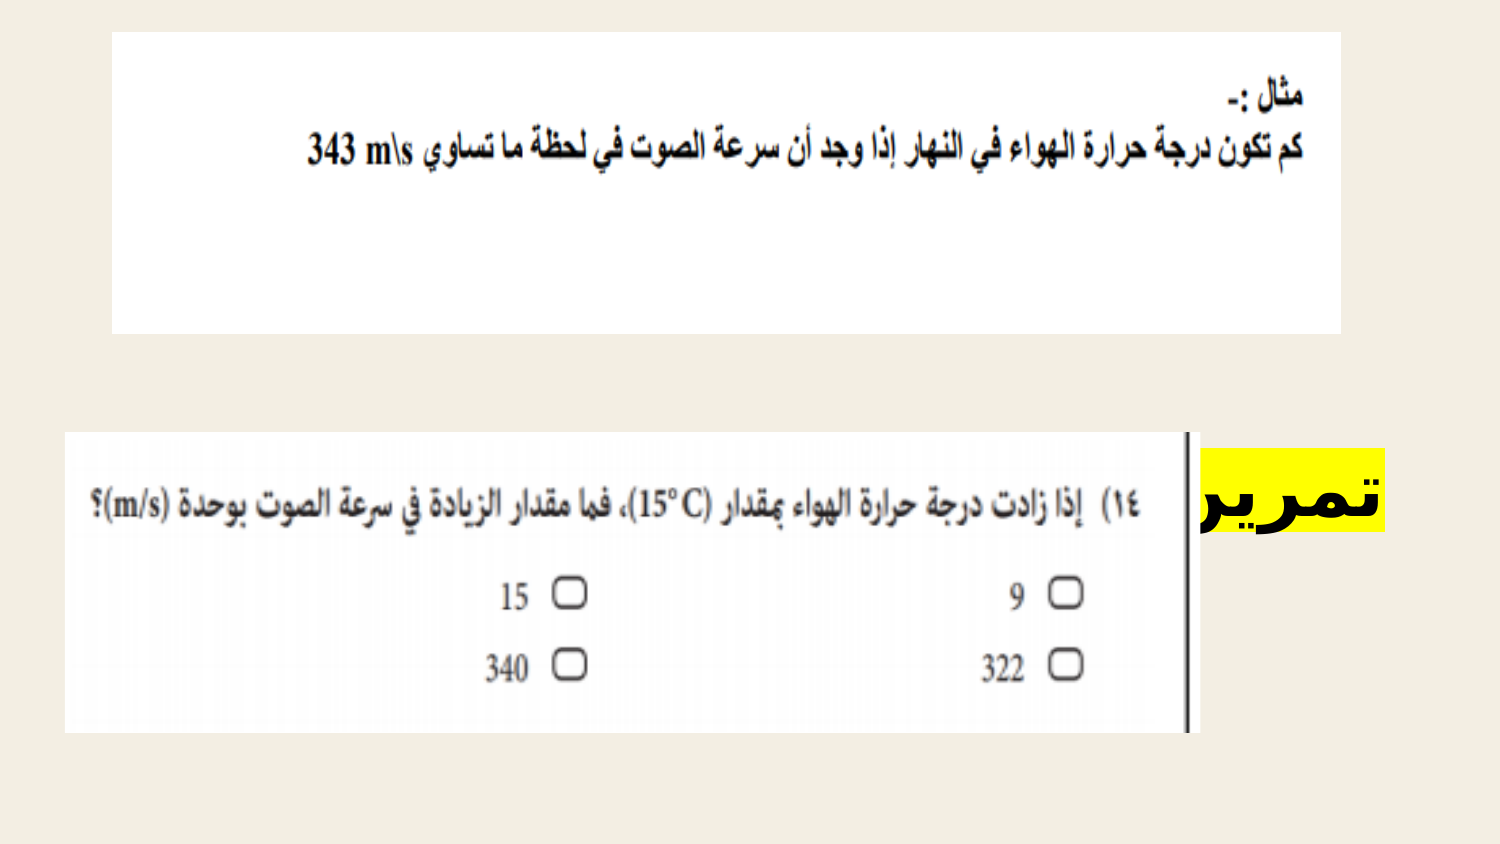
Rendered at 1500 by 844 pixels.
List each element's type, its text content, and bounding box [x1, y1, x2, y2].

picture [64, 431, 1201, 733]
text_box تمرين [1203, 433, 1400, 539]
picture [111, 32, 1341, 334]
